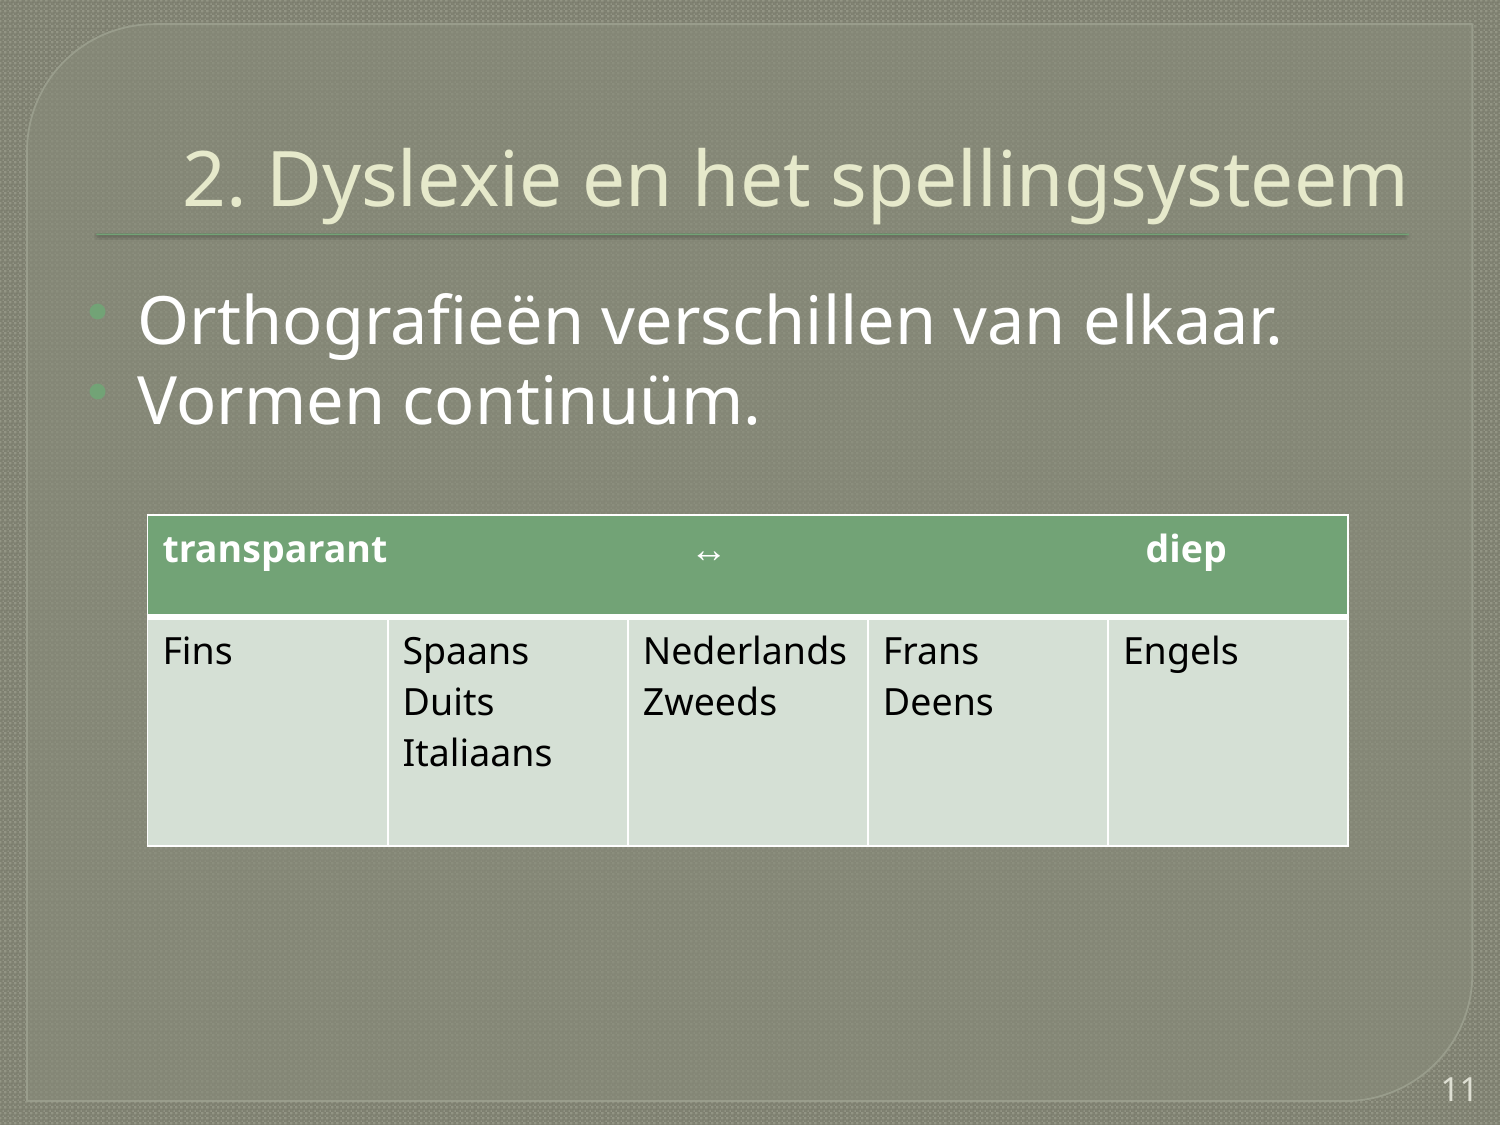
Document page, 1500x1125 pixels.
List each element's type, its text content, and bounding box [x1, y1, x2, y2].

slide_number 11 [1417, 1068, 1494, 1114]
list Orthografieën verschillen van elkaar. Vormen continuüm. [75, 270, 1425, 1013]
table_cell Fins [148, 620, 387, 845]
table_header transparant ↔ diep [148, 516, 1347, 614]
table_cell Engels [1109, 620, 1347, 845]
table_cell Nederlands Zweeds [629, 620, 867, 845]
table_cell Spaans Duits Italiaans [389, 620, 627, 845]
table_cell Frans Deens [869, 620, 1107, 845]
title 2. Dyslexie en het spellingsysteem [75, 41, 1425, 230]
